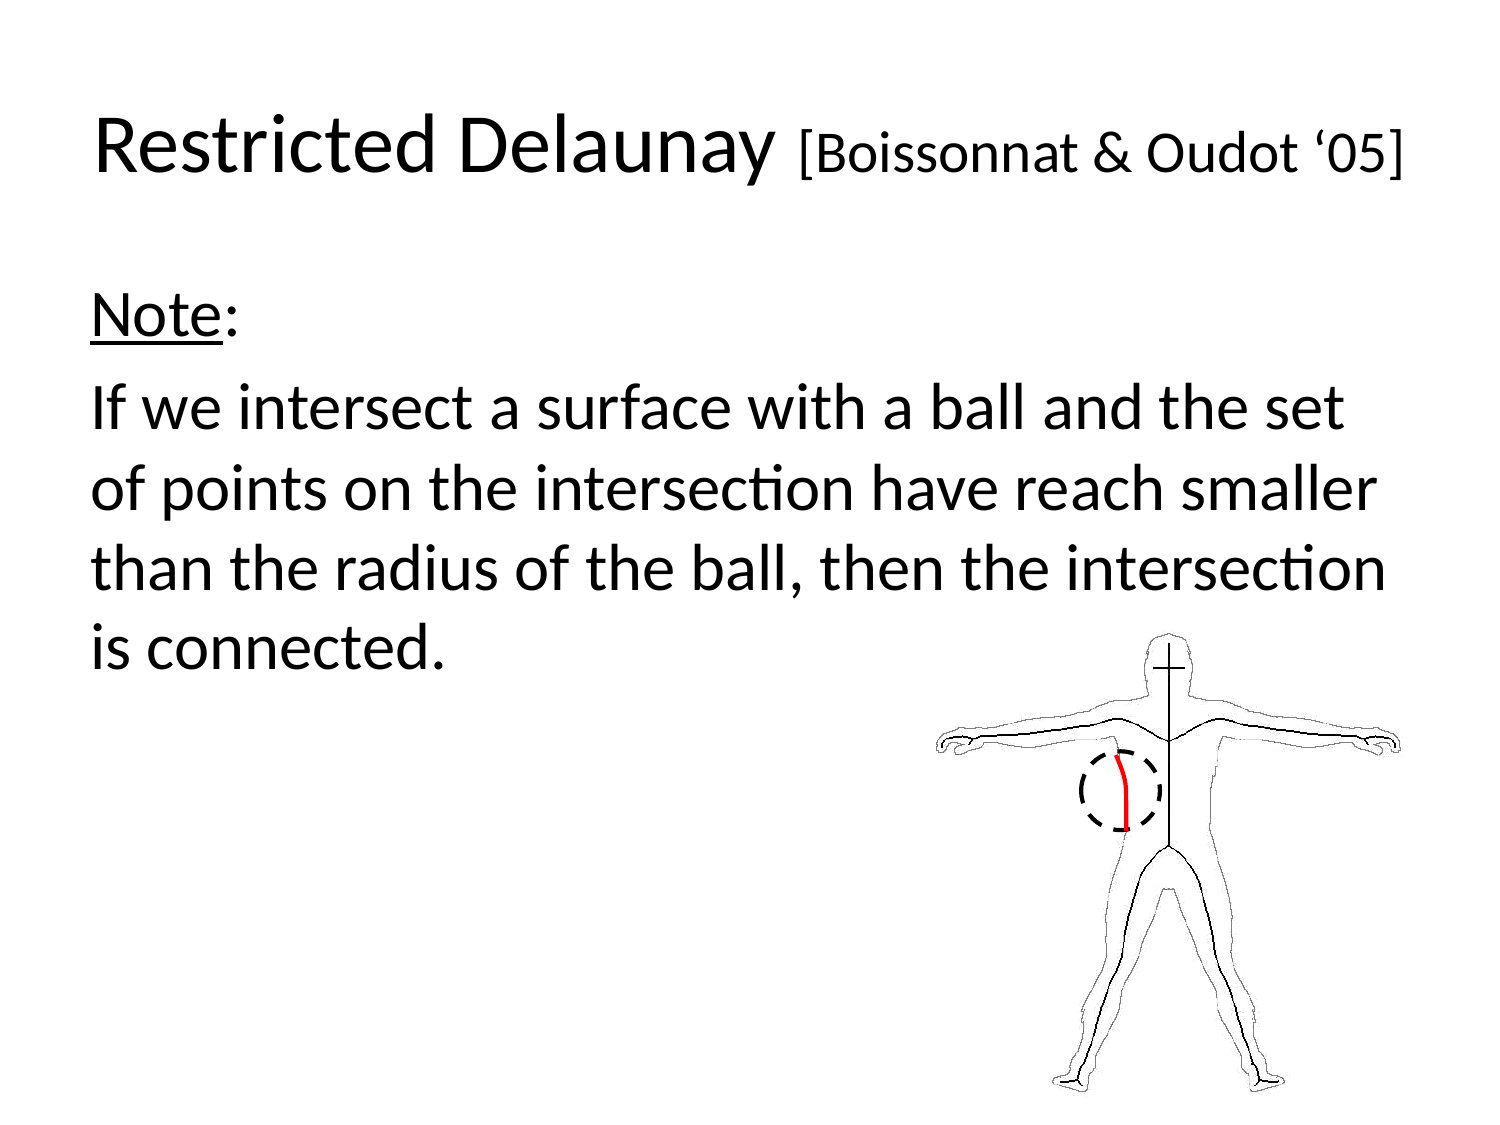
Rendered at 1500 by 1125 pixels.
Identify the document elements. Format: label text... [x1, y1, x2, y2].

title Restricted Delaunay [Boissonnat & Oudot ‘05] [75, 45, 1425, 233]
picture [935, 630, 1406, 1101]
list Note: If we intersect a surface with a ball and the set of points on the intersection have reach smaller than the radius of the ball, then the intersection is connected. [75, 262, 1425, 1005]
